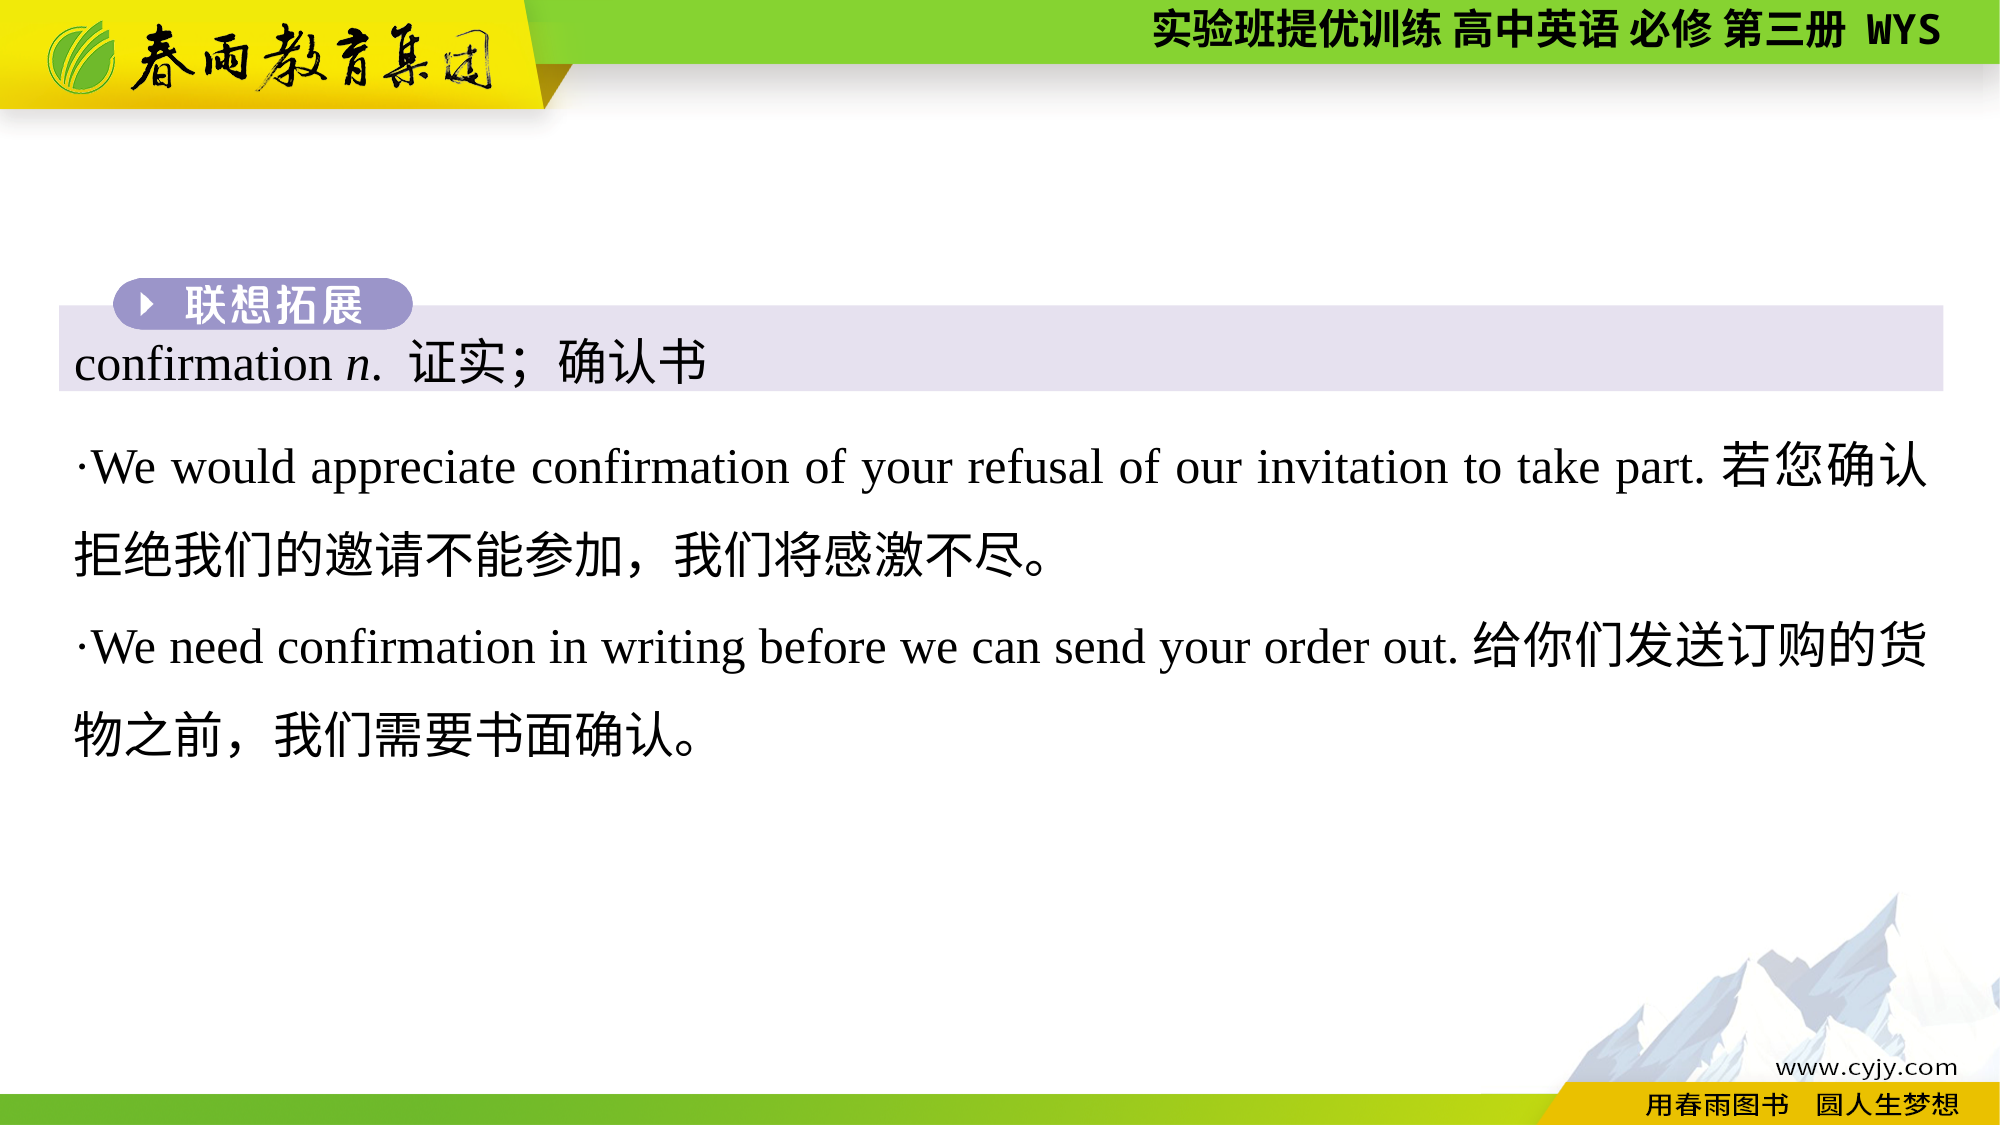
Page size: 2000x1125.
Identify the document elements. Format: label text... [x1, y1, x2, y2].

list confirmation n. 证实；确认书 [59, 305, 1944, 392]
picture [0, 0, 2000, 1125]
text_box ·We would appreciate confirmation of your refusal of our invitation to take part.若您确认拒绝我们的邀请不能参加，我们将感激不尽。 ·We need confirmation in writing before we can send your order out.给你们发送订购的货物之前，我们需要书面确认。 [59, 396, 1944, 772]
